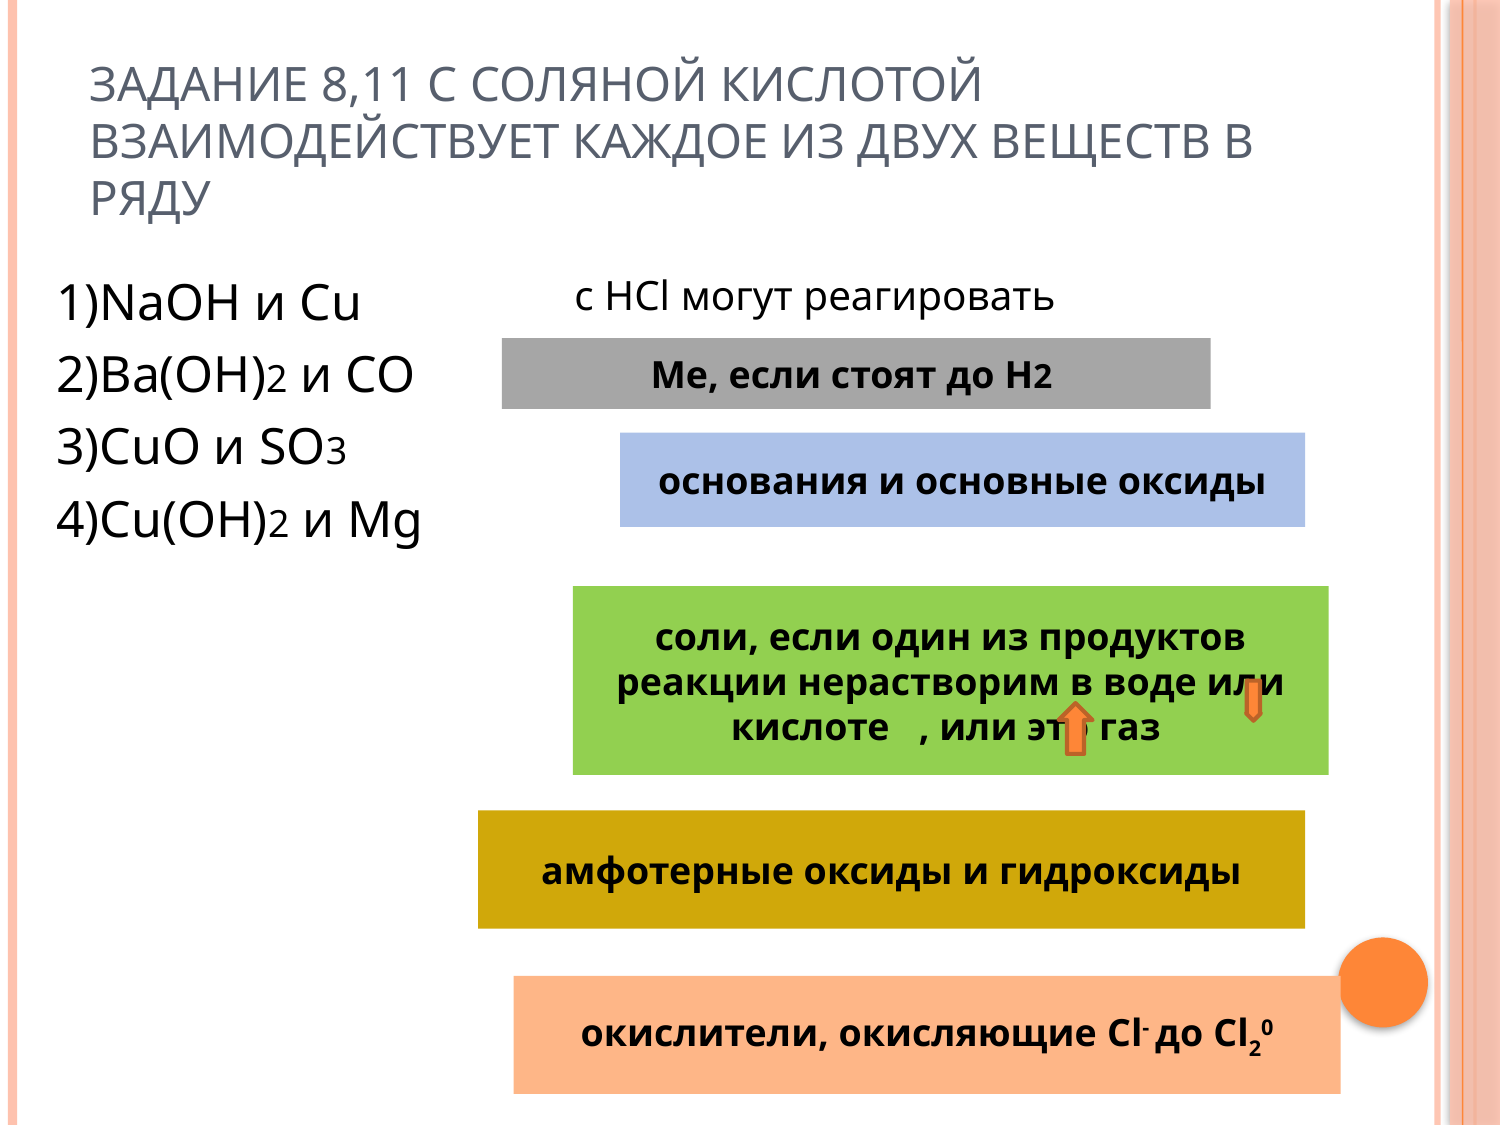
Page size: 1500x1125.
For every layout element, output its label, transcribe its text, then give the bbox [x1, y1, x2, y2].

text_box Me, если стоят до H2 [500, 336, 1213, 411]
text_box основания и основные оксиды [618, 430, 1307, 529]
list 1)NaOH и Сu 2)Ba(OH)2 и CO 3)CuO и SO3 4)Cu(OH)2 и Mg [41, 262, 443, 1013]
text_box [1244, 678, 1263, 723]
list с HCl могут реагировать [454, 262, 1301, 327]
text_box амфотерные оксиды и гидроксиды [476, 808, 1307, 931]
text_box [1056, 701, 1095, 756]
title Задание 8,11 С соляной кислотой взаимодействует каждое из двух веществ в ряду [75, 45, 1300, 233]
text_box окислители, окисляющие Cl- до Cl20 [512, 974, 1343, 1096]
text_box соли, если один из продуктов реакции нерастворим в воде или кислоте , или это газ [571, 584, 1331, 777]
